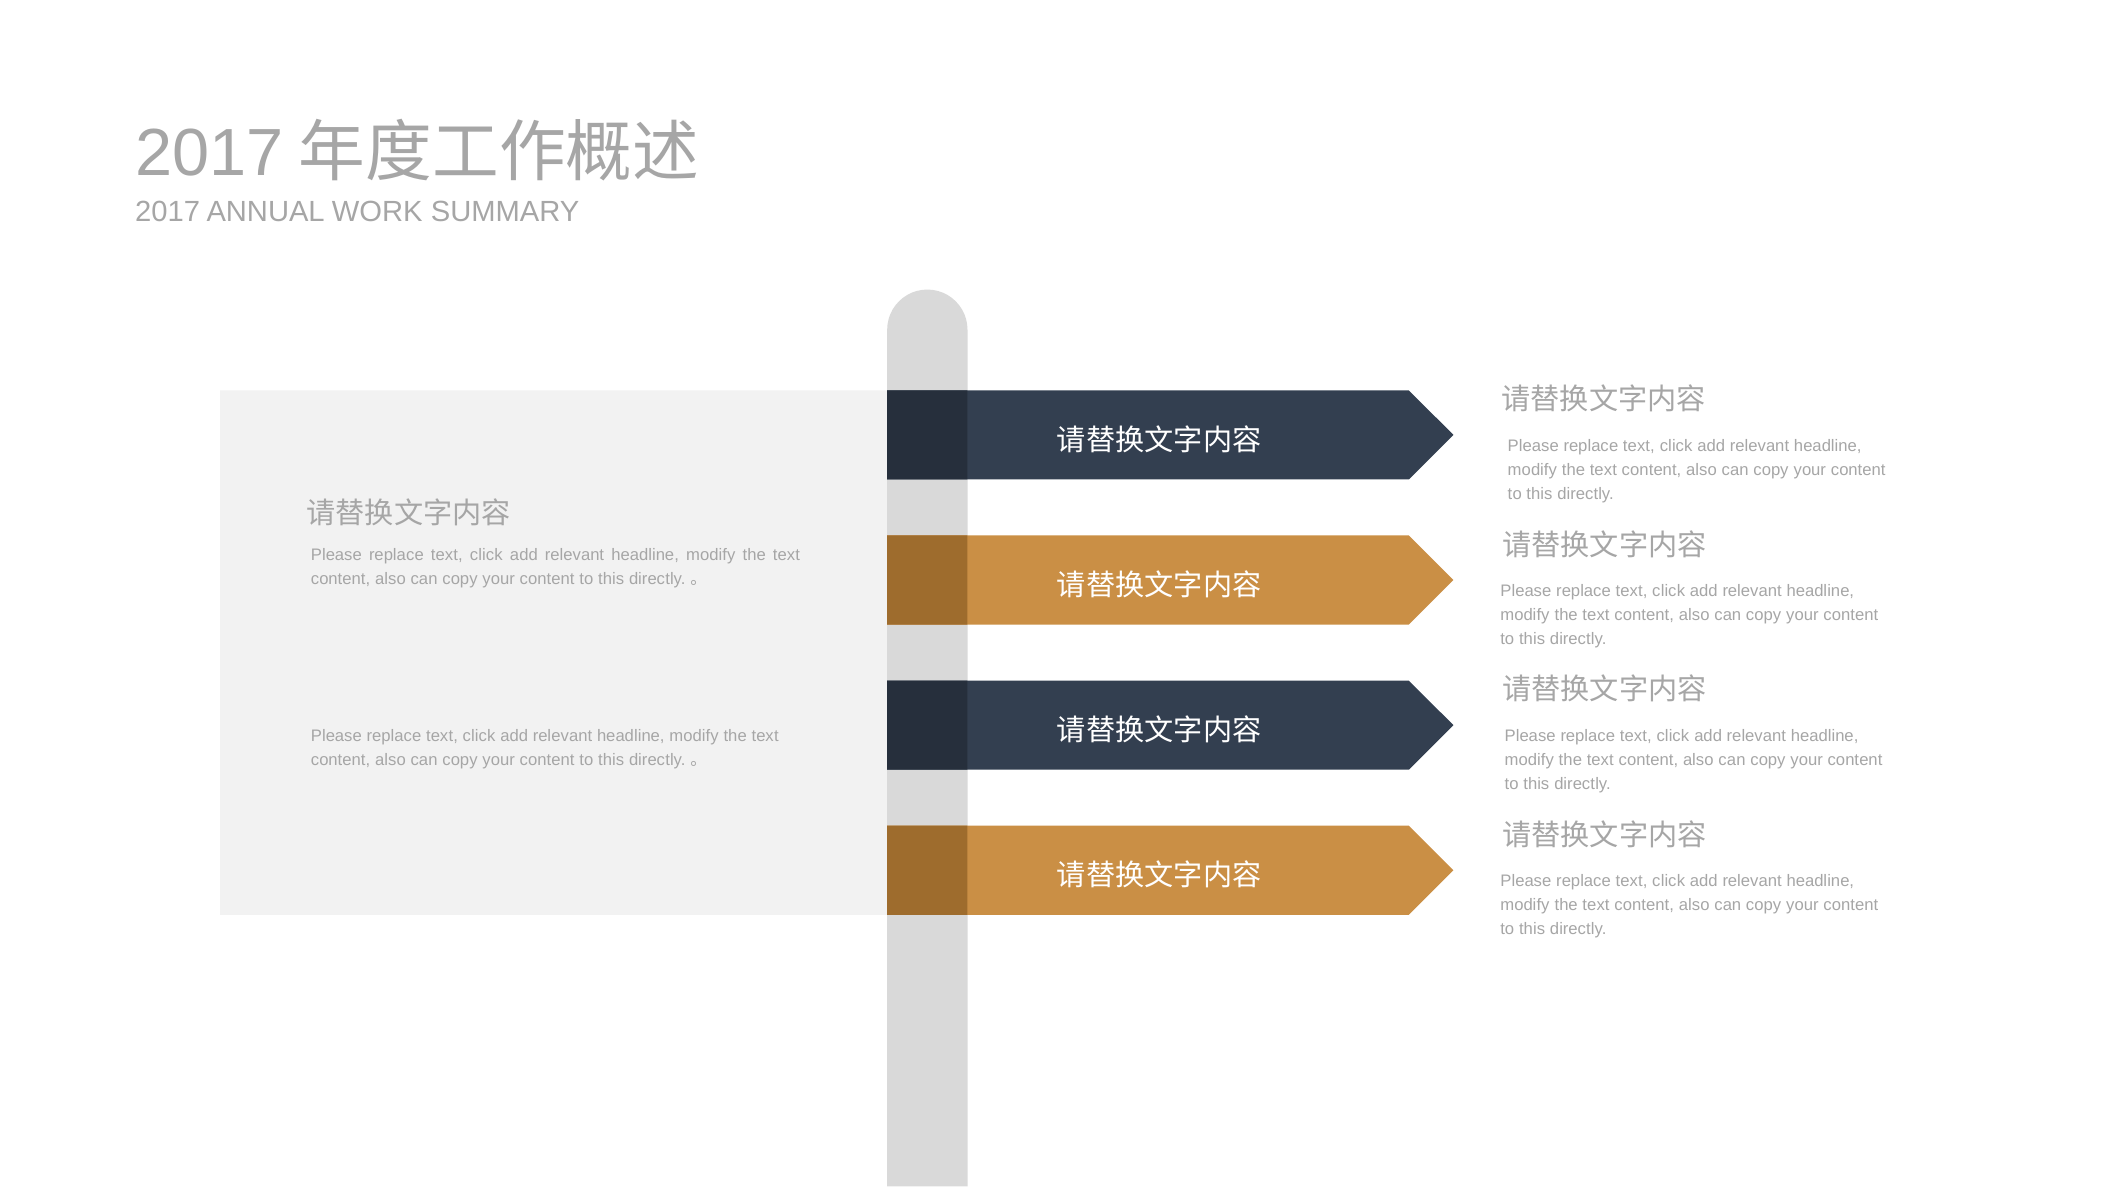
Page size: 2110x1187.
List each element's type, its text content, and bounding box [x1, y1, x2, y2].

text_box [887, 825, 1454, 915]
text_box [886, 915, 969, 1187]
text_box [887, 535, 1454, 625]
text_box [887, 480, 969, 535]
text_box [887, 770, 969, 825]
text_box 2017 ANNUAL WORK SUMMARY [135, 191, 596, 227]
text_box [220, 390, 887, 915]
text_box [1485, 801, 1896, 945]
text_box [1485, 656, 1900, 800]
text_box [1485, 366, 1903, 510]
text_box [887, 390, 1454, 480]
text_box 2017年度工作概述 [135, 108, 783, 189]
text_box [887, 680, 1454, 770]
text_box [887, 625, 969, 680]
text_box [1485, 511, 1896, 655]
text_box [886, 288, 969, 390]
